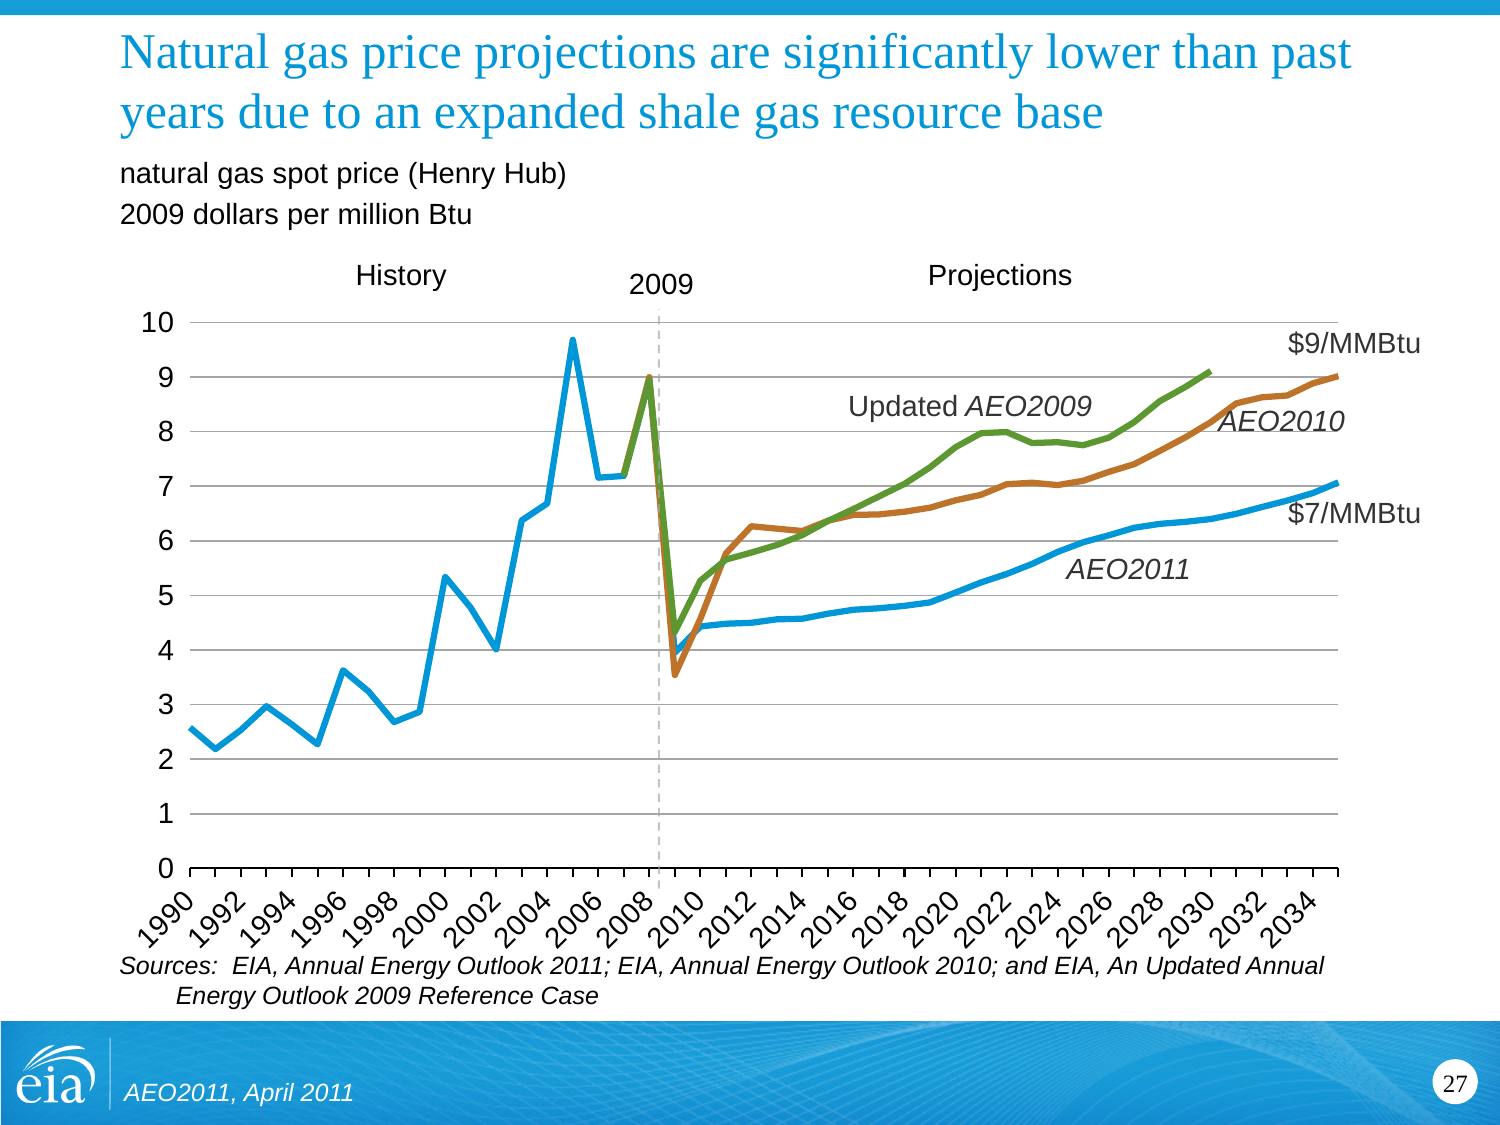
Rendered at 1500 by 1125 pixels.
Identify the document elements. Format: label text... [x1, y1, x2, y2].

chart [104, 292, 1364, 969]
text_box 2009 [586, 257, 737, 290]
list natural gas spot price (Henry Hub) 2009 dollars per million Btu [104, 146, 761, 238]
footer AEO2011, April 2011 [109, 1048, 571, 1114]
picture [2, 1021, 1500, 1125]
text_box $9/MMBtu [1368, 324, 1422, 367]
list Sources: EIA, Annual Energy Outlook 2011; EIA, Annual Energy Outlook 2010; and EIA, An Updated Annual Energy Outlook 2009 Reference Case [104, 976, 1408, 1018]
text_box Projections [793, 249, 1207, 290]
text_box $7/MMBtu [1368, 494, 1422, 537]
text_box History [194, 249, 608, 290]
title Natural gas price projections are significantly lower than past years due to an expanded shale gas resource base [105, 11, 1425, 140]
slide_number 27 [1424, 1052, 1487, 1113]
